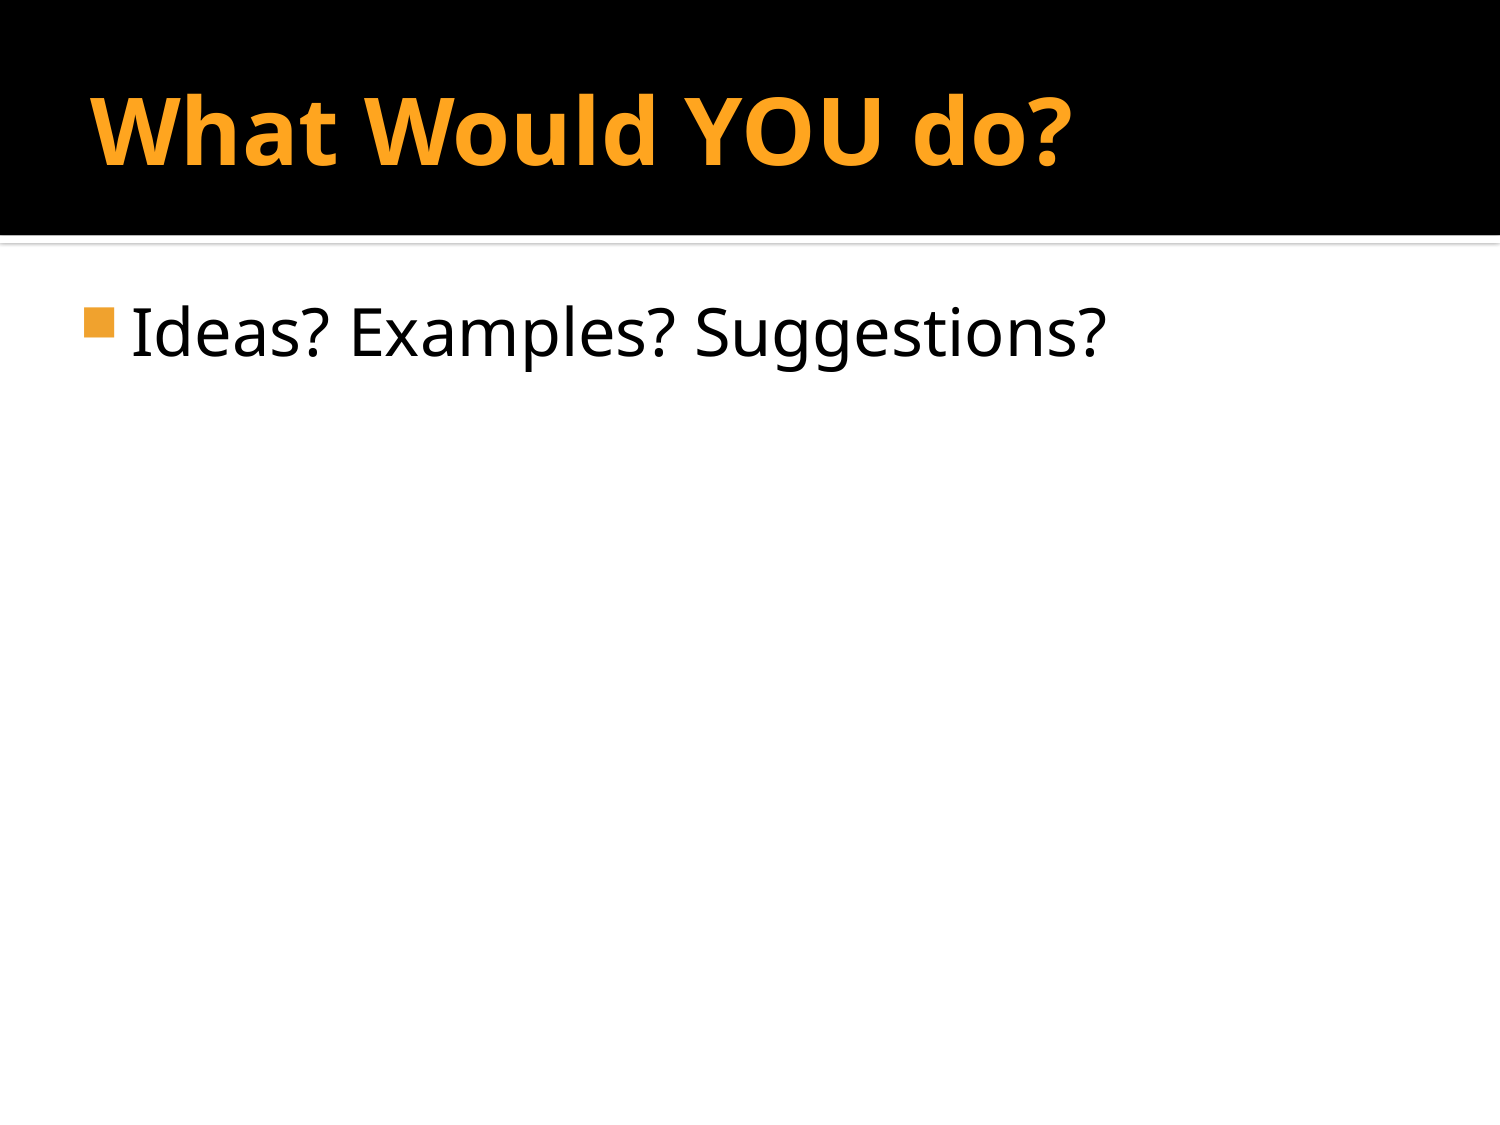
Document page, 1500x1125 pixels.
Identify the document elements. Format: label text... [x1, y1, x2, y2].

list Ideas? Examples? Suggestions? [50, 275, 1475, 1063]
title What Would YOU do? [75, 25, 1425, 231]
